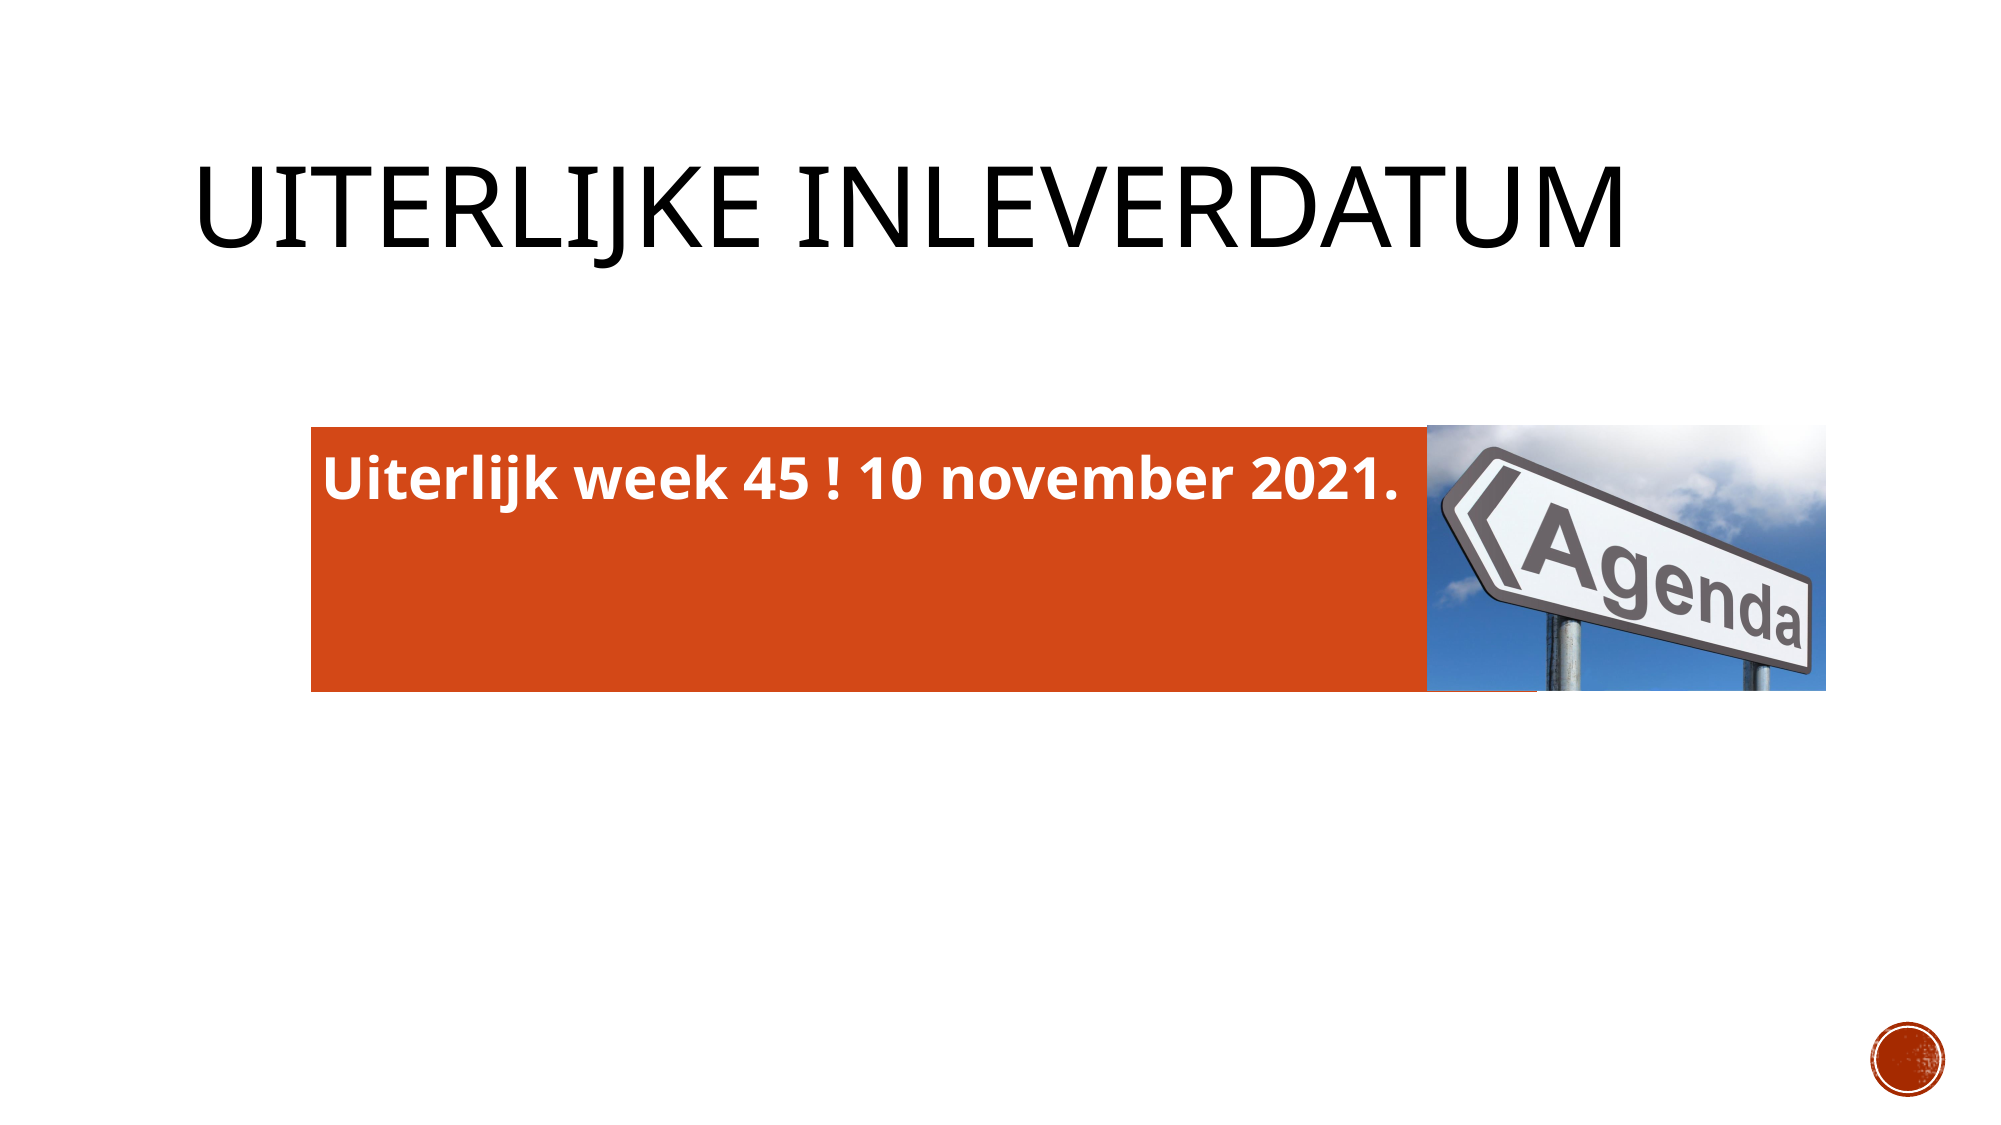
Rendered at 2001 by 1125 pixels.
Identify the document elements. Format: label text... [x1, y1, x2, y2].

picture [1427, 425, 1826, 691]
table_header Uiterlijk week 45 ! 10 november 2021. [311, 427, 1427, 692]
title Uiterlijke inleverdatum [175, 79, 1826, 344]
